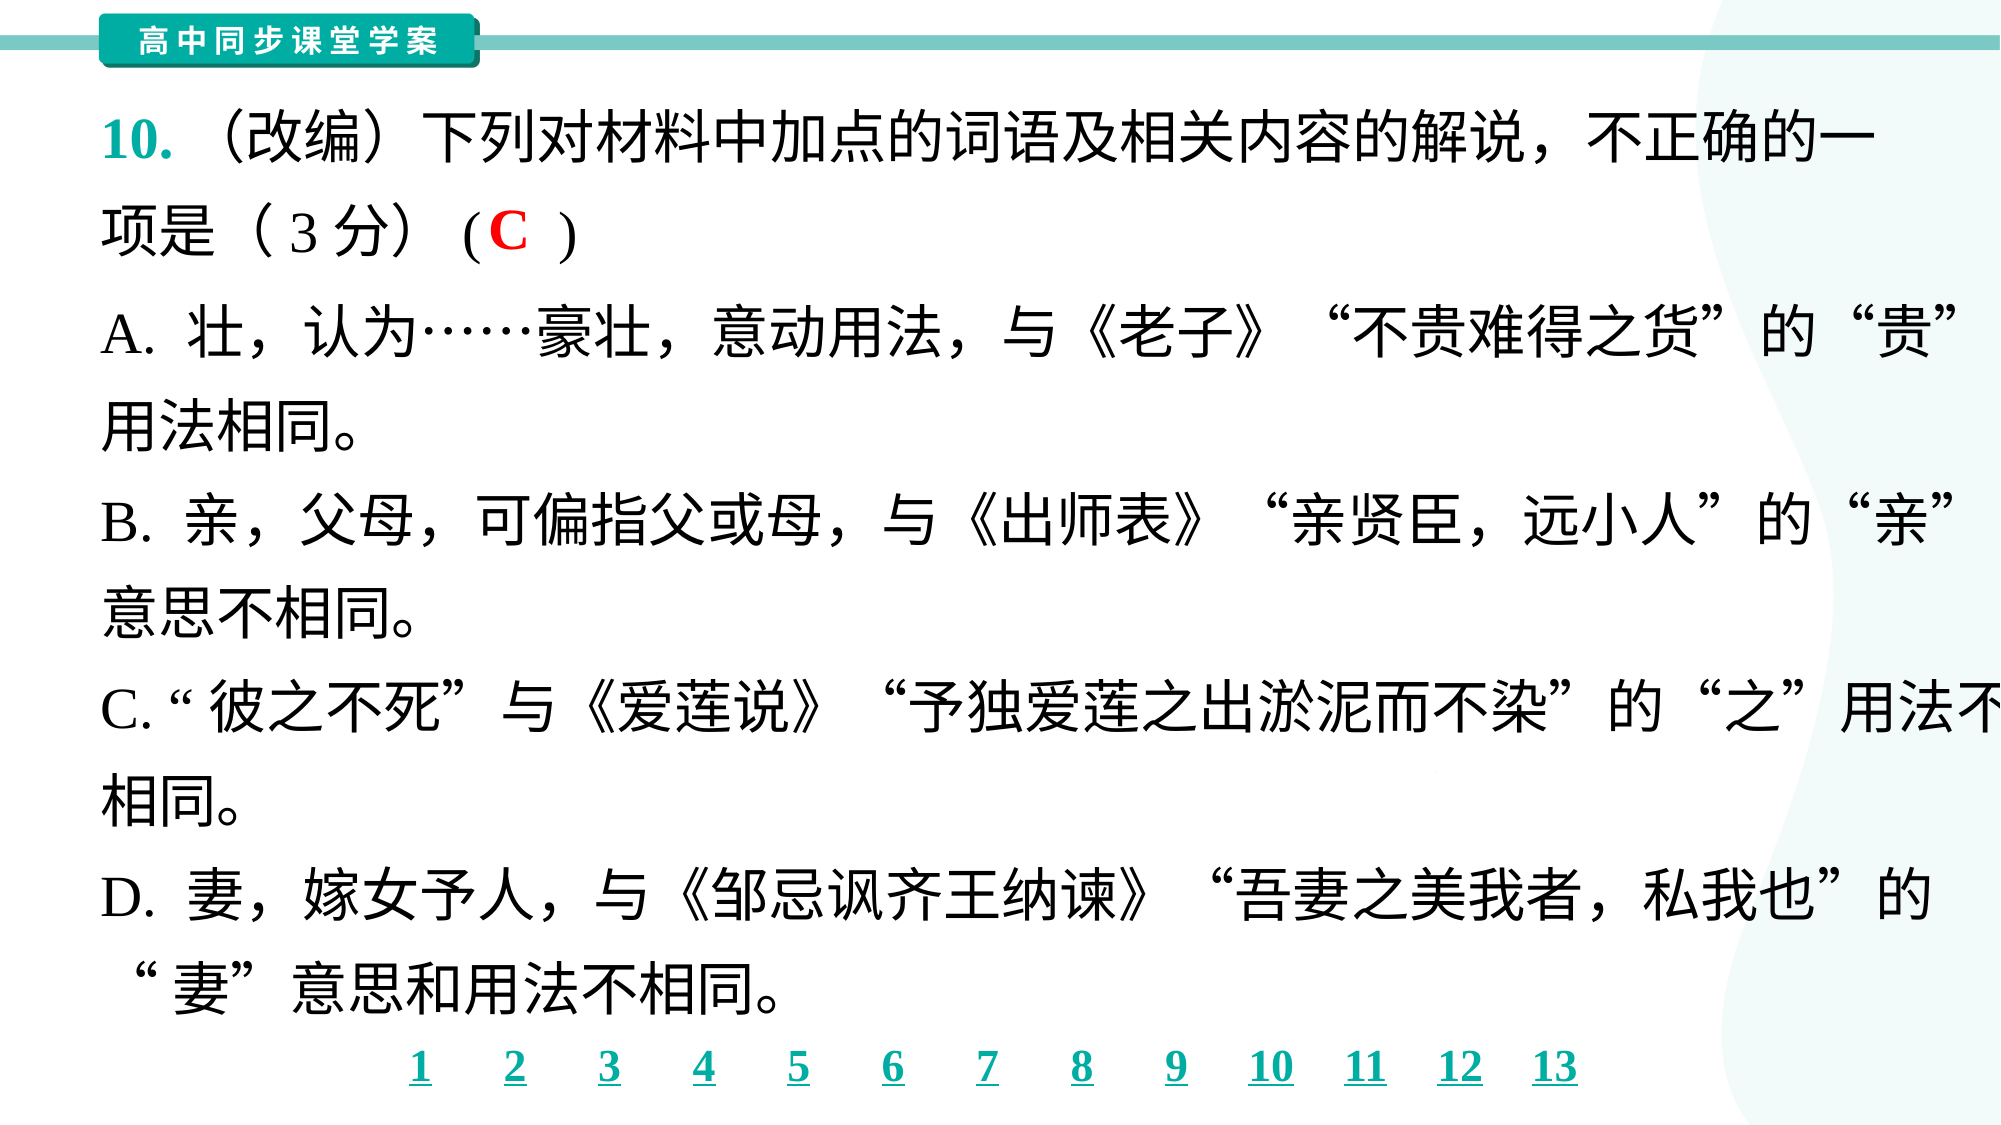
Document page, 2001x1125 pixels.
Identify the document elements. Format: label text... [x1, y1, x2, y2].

text_box 10.（改编）下列对材料中加点的词语及相关内容的解说，不正确的一 项是（3分）( ) [100, 76, 1899, 265]
text_box A. 壮，认为……豪壮，意动用法，与《老子》“不贵难得之货”的“贵” 用法相同。 B. 亲，父母，可偏指父或母，与《出师表》“亲贤臣，远小人”的“亲” 意思不相同。 C. “彼之不死”与《爱莲说》“予独爱莲之出淤泥而不染”的“之”用法不 相同。 D. 妻，嫁女予人，与《邹忌讽齐王纳谏》“吾妻之美我者，私我也”的 “妻”意思和用法不相同。 [100, 271, 1899, 1022]
text_box C [466, 171, 552, 262]
picture [0, 0, 2000, 1125]
